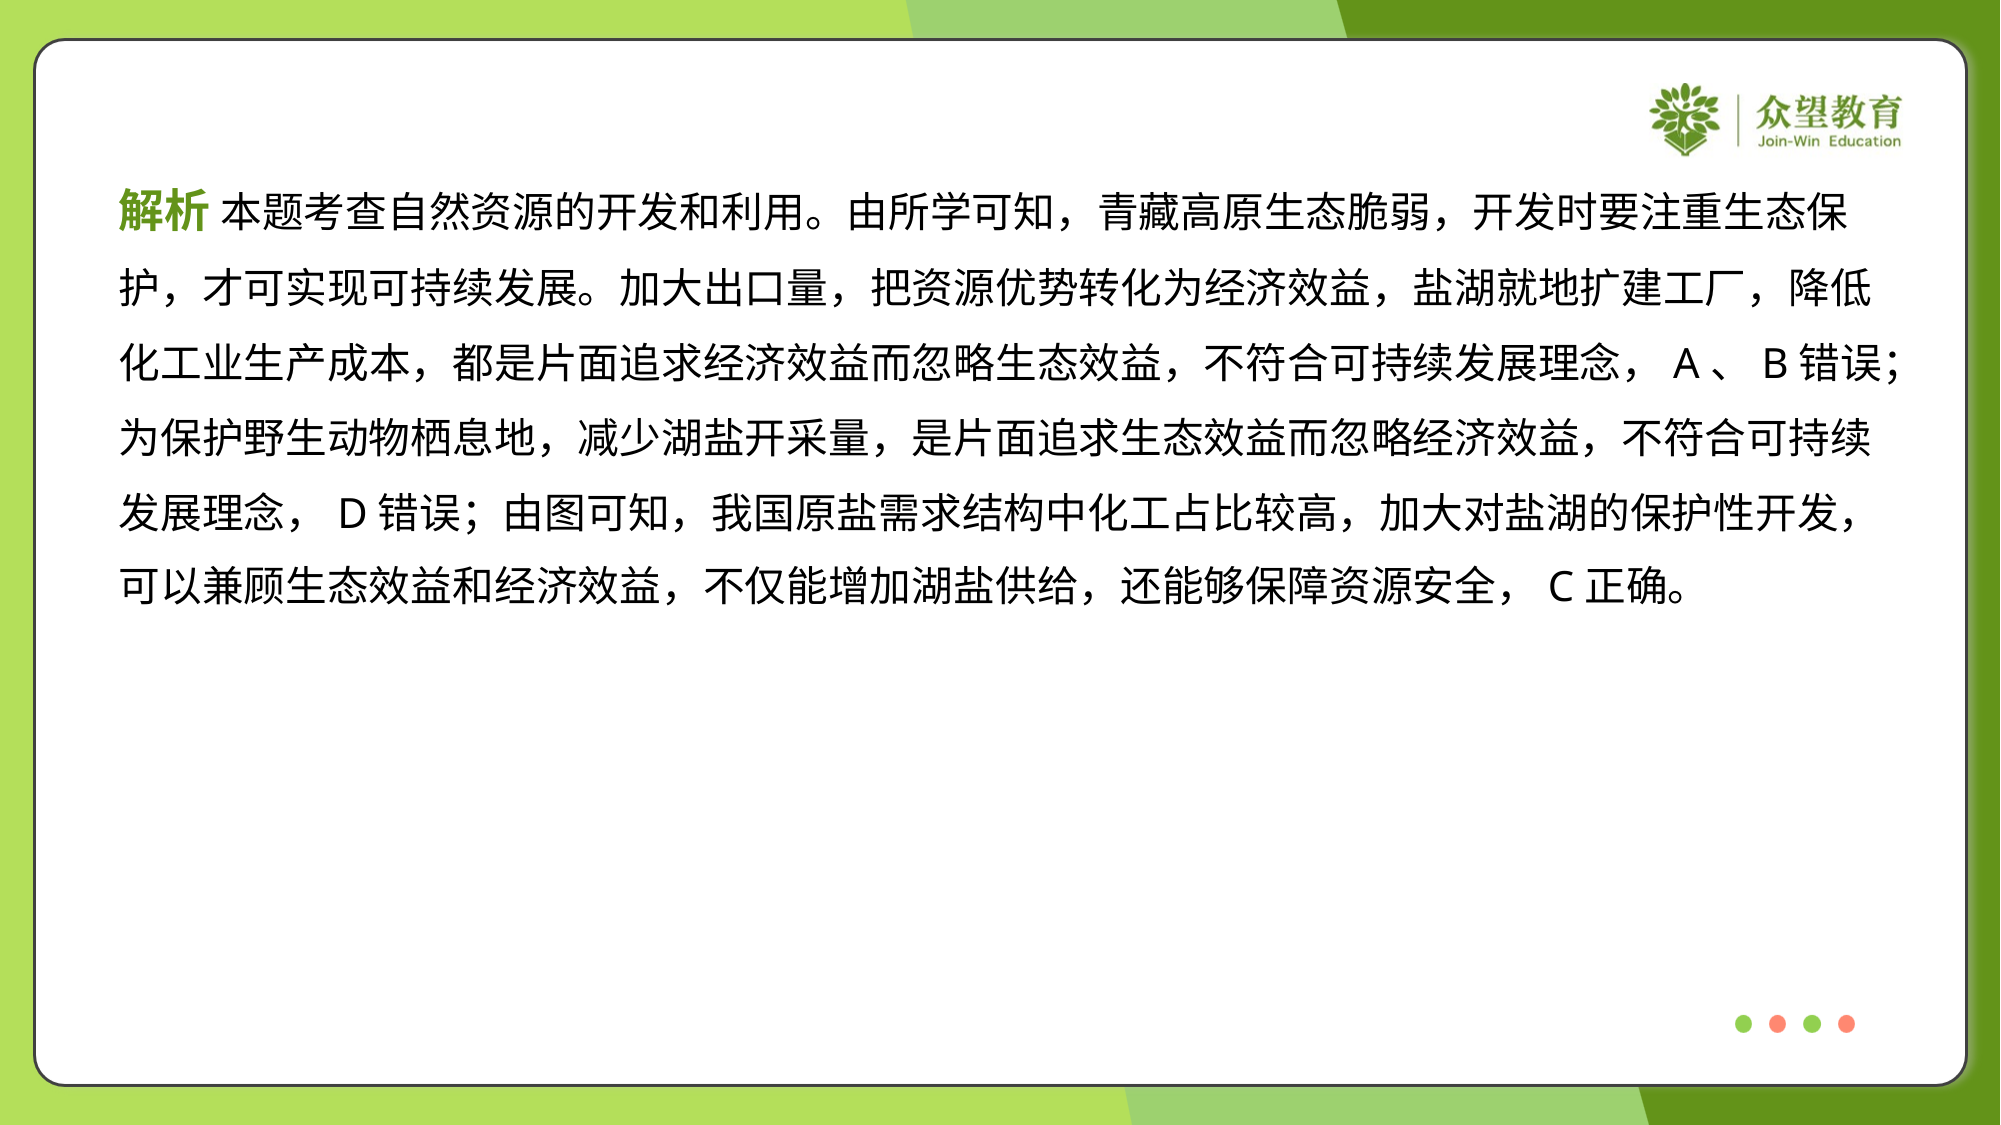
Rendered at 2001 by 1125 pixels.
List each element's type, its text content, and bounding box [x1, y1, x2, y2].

text_box 解析 本题考查自然资源的开发和利用。由所学可知，青藏高原生态脆弱，开发时要注重生态保 护，才可实现可持续发展。加大出口量，把资源优势转化为经济效益，盐湖就地扩建工厂，降低 化工业生产成本，都是片面追求经济效益而忽略生态效益，不符合可持续发展理念，A、B错误； 为保护野生动物栖息地，减少湖盐开采量，是片面追求生态效益而忽略经济效益，不符合可持续 发展理念，D错误；由图可知，我国原盐需求结构中化工占比较高，加大对盐湖的保护性开发， 可以兼顾生态效益和经济效益，不仅能增加湖盐供给，还能够保障资源安全，C正确。 [118, 159, 1883, 602]
picture [0, 0, 2000, 1125]
